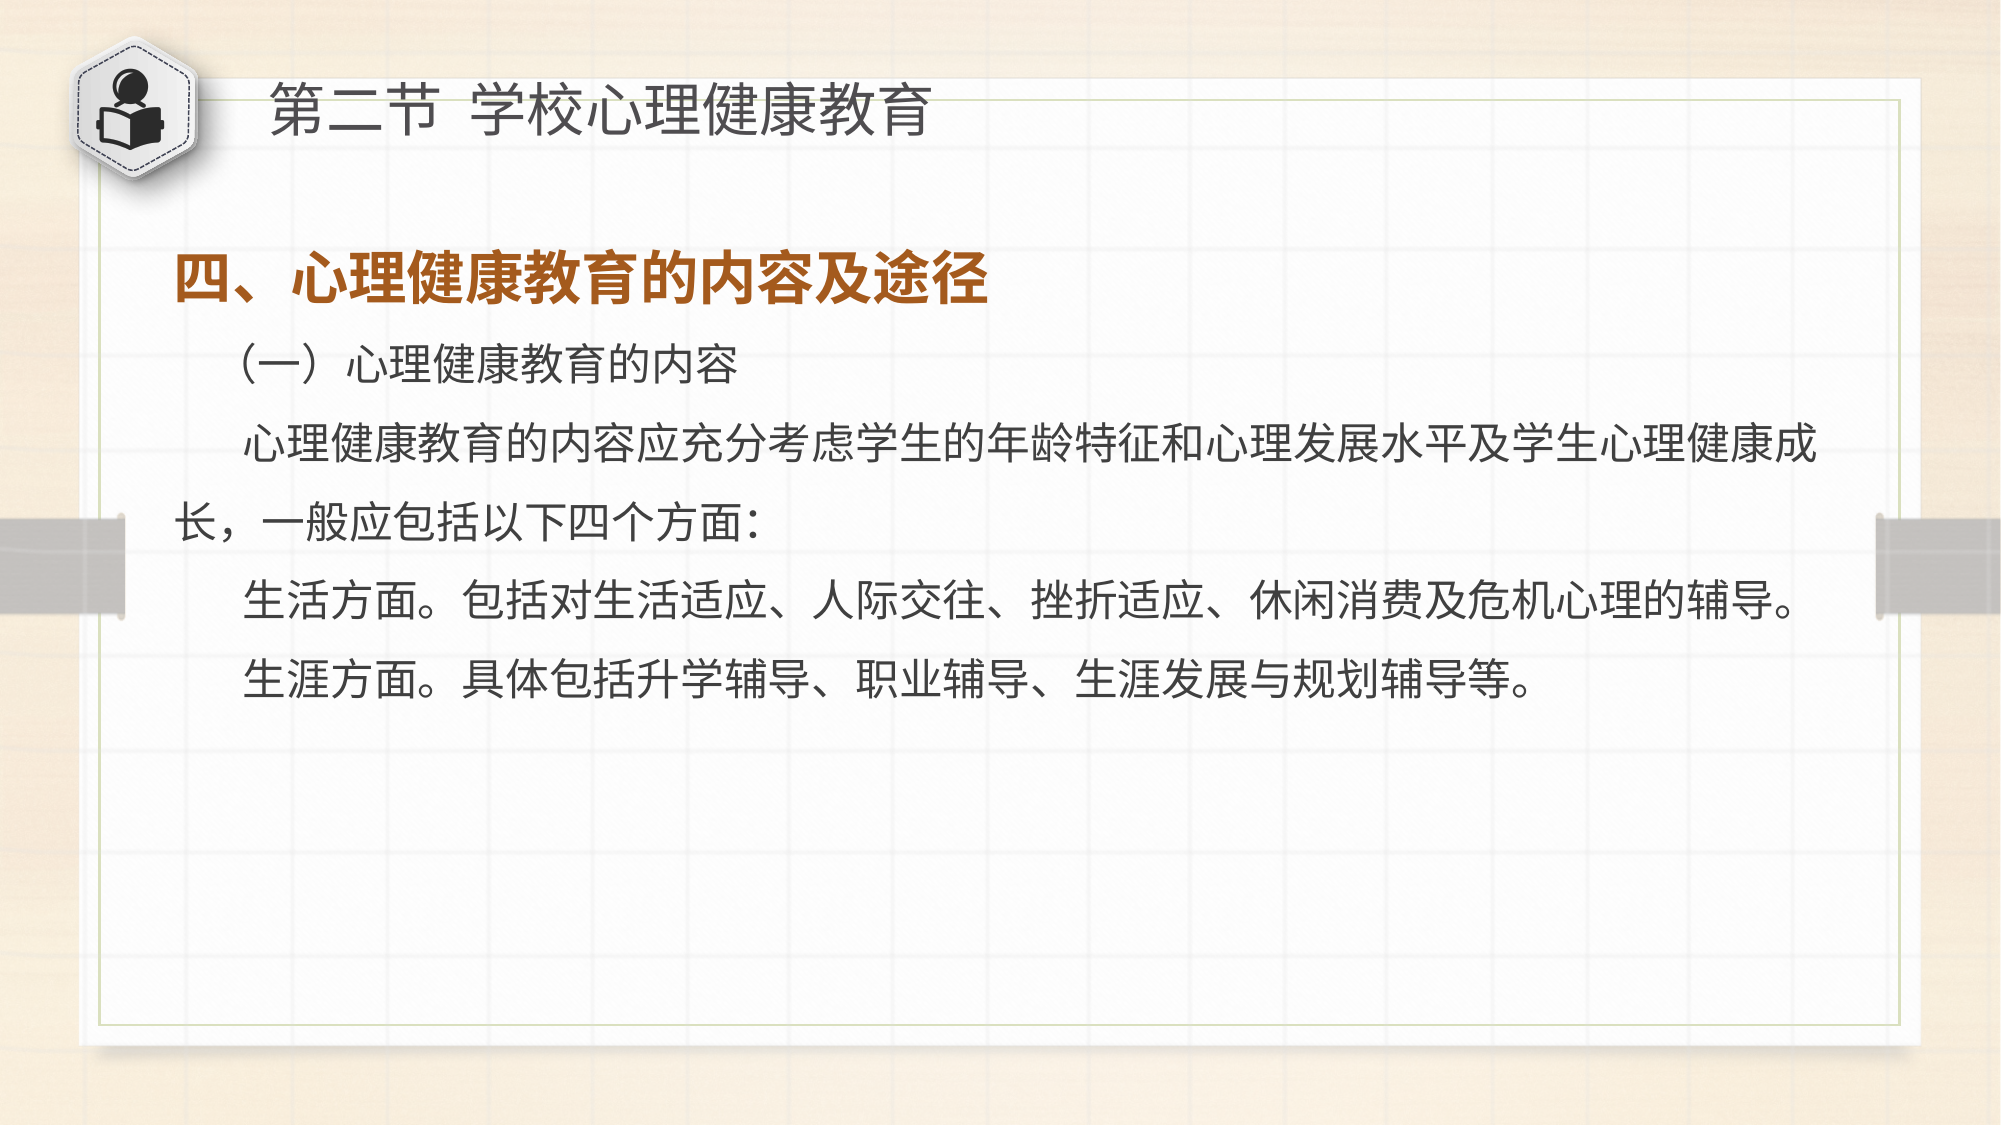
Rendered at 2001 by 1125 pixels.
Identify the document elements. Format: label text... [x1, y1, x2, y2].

text_box 第二节 学校心理健康教育 [253, 65, 1660, 150]
text_box 四、心理健康教育的内容及途径 （一）心理健康教育的内容 心理健康教育的内容应充分考虑学生的年龄特征和心理发展水平及学生心理健康成 长，一般应包括以下四个方面： 生活方面。包括对生活适应、人际交往、挫折适应、休闲消费及危机心理的辅导。 生涯方面。具体包括升学辅导、职业辅导、生涯发展与规划辅导等。 [159, 198, 1879, 870]
picture [0, 0, 2001, 1125]
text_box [61, 43, 206, 173]
